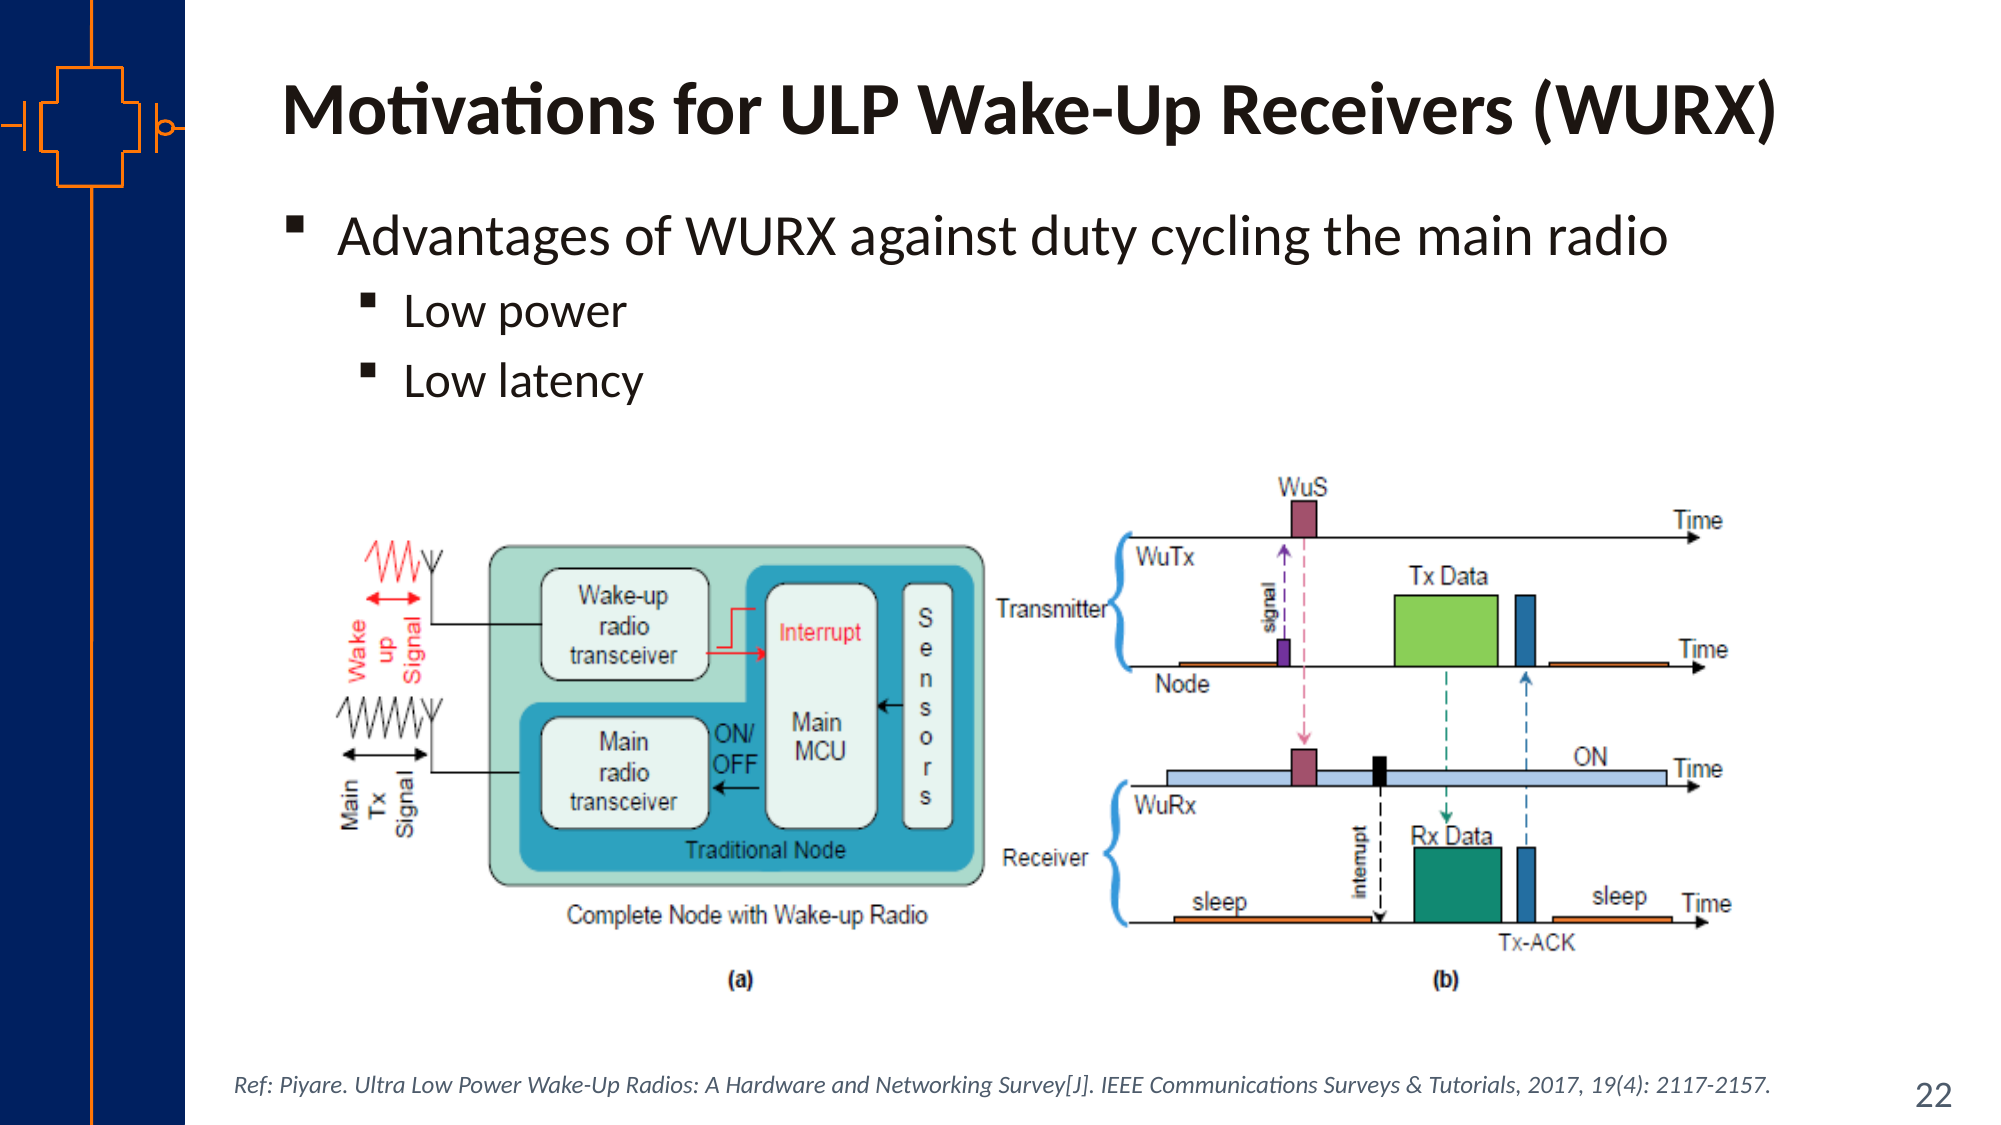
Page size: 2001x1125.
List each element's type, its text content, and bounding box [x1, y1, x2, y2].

picture [317, 468, 1764, 1009]
text_box Ref: Piyare. Ultra Low Power Wake-Up Radios: A Hardware and Networking Survey[J]. IEEE Communications Surveys & Tutorials, 2017, 19(4): 2117-2157. [219, 1061, 1838, 1125]
title Motivations for ULP Wake-Up Receivers (WURX) [266, 37, 1850, 157]
list Advantages of WURX against duty cycling the main radio Low power Low latency [266, 189, 1900, 1049]
slide_number 22 [1899, 1062, 1984, 1123]
